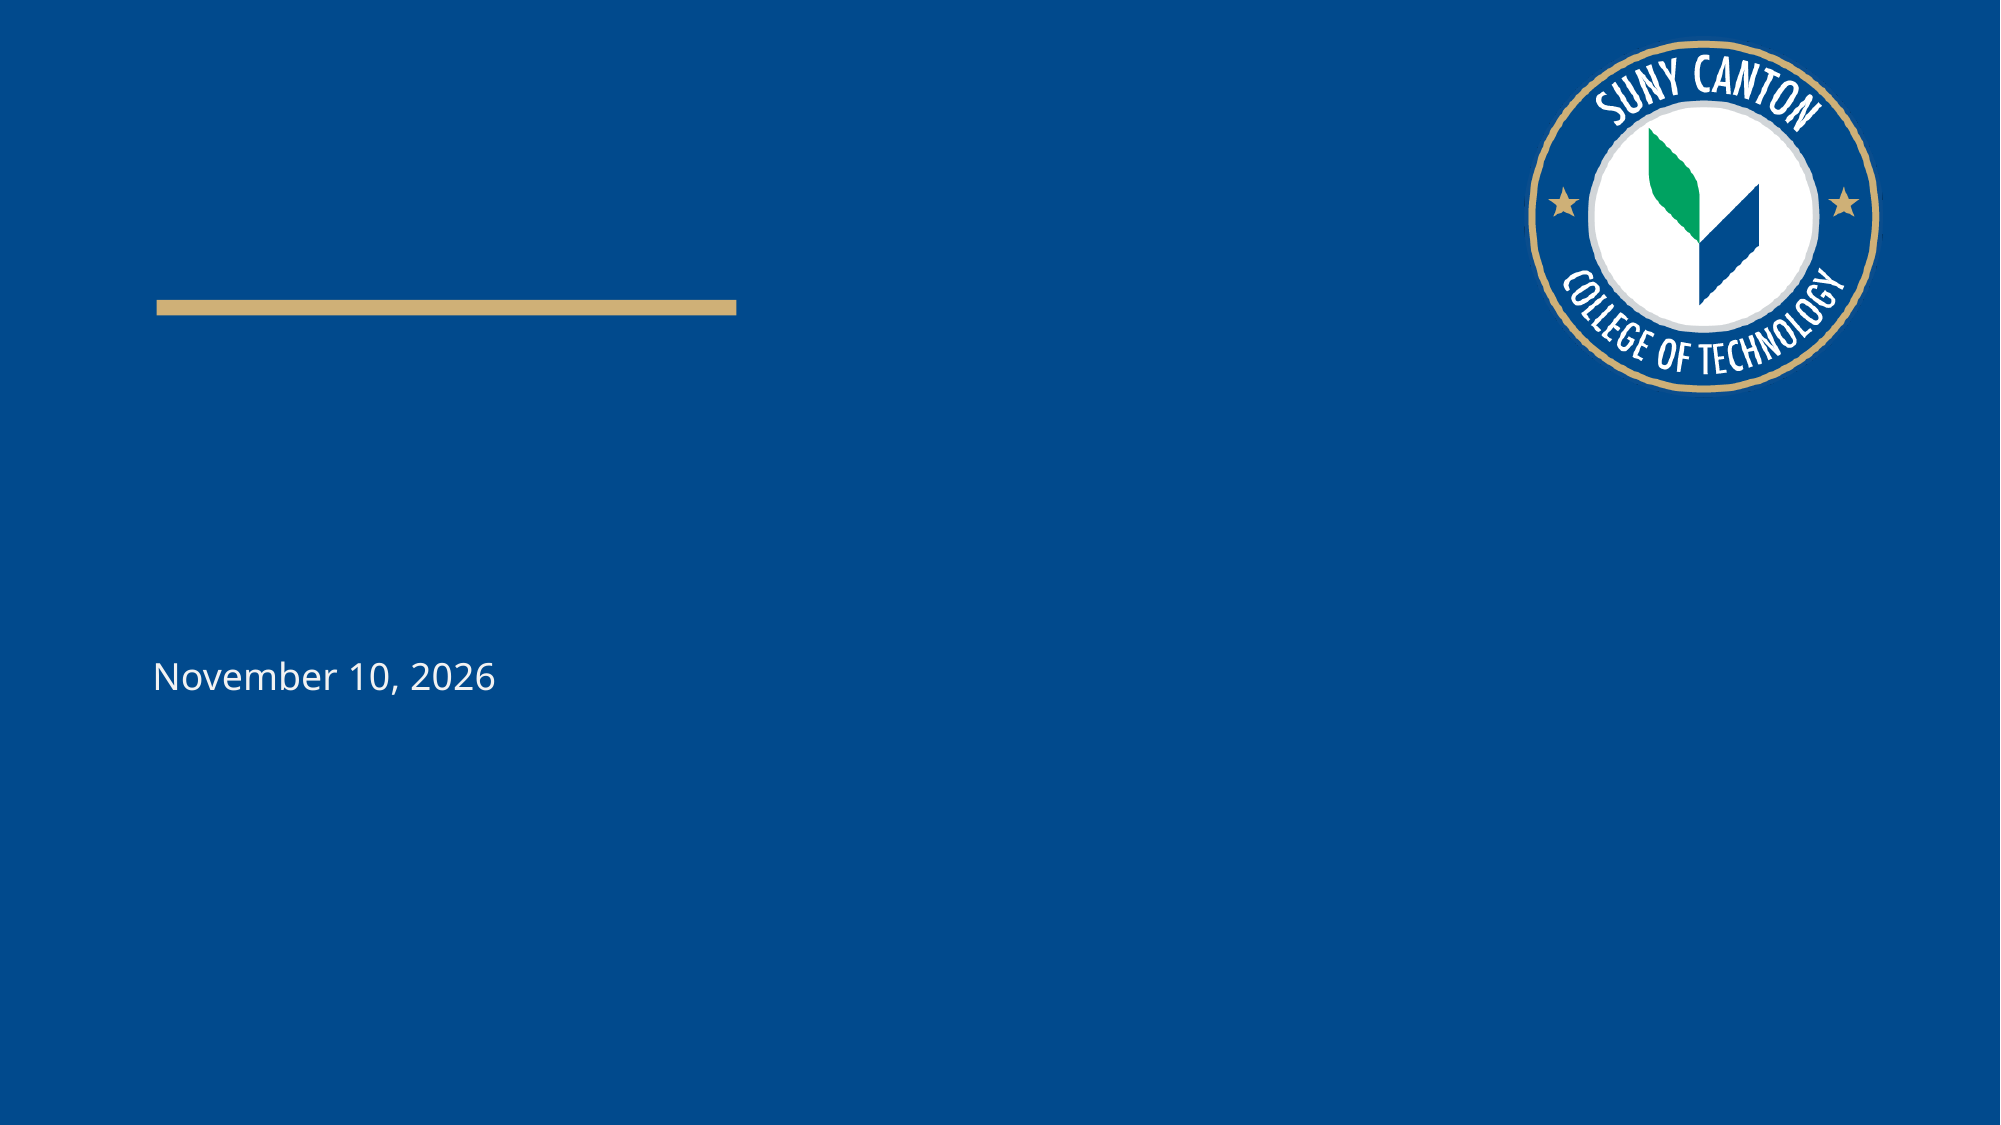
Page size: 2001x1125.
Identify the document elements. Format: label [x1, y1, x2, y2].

slide_number [137, 648, 588, 709]
picture [1505, 22, 1902, 411]
